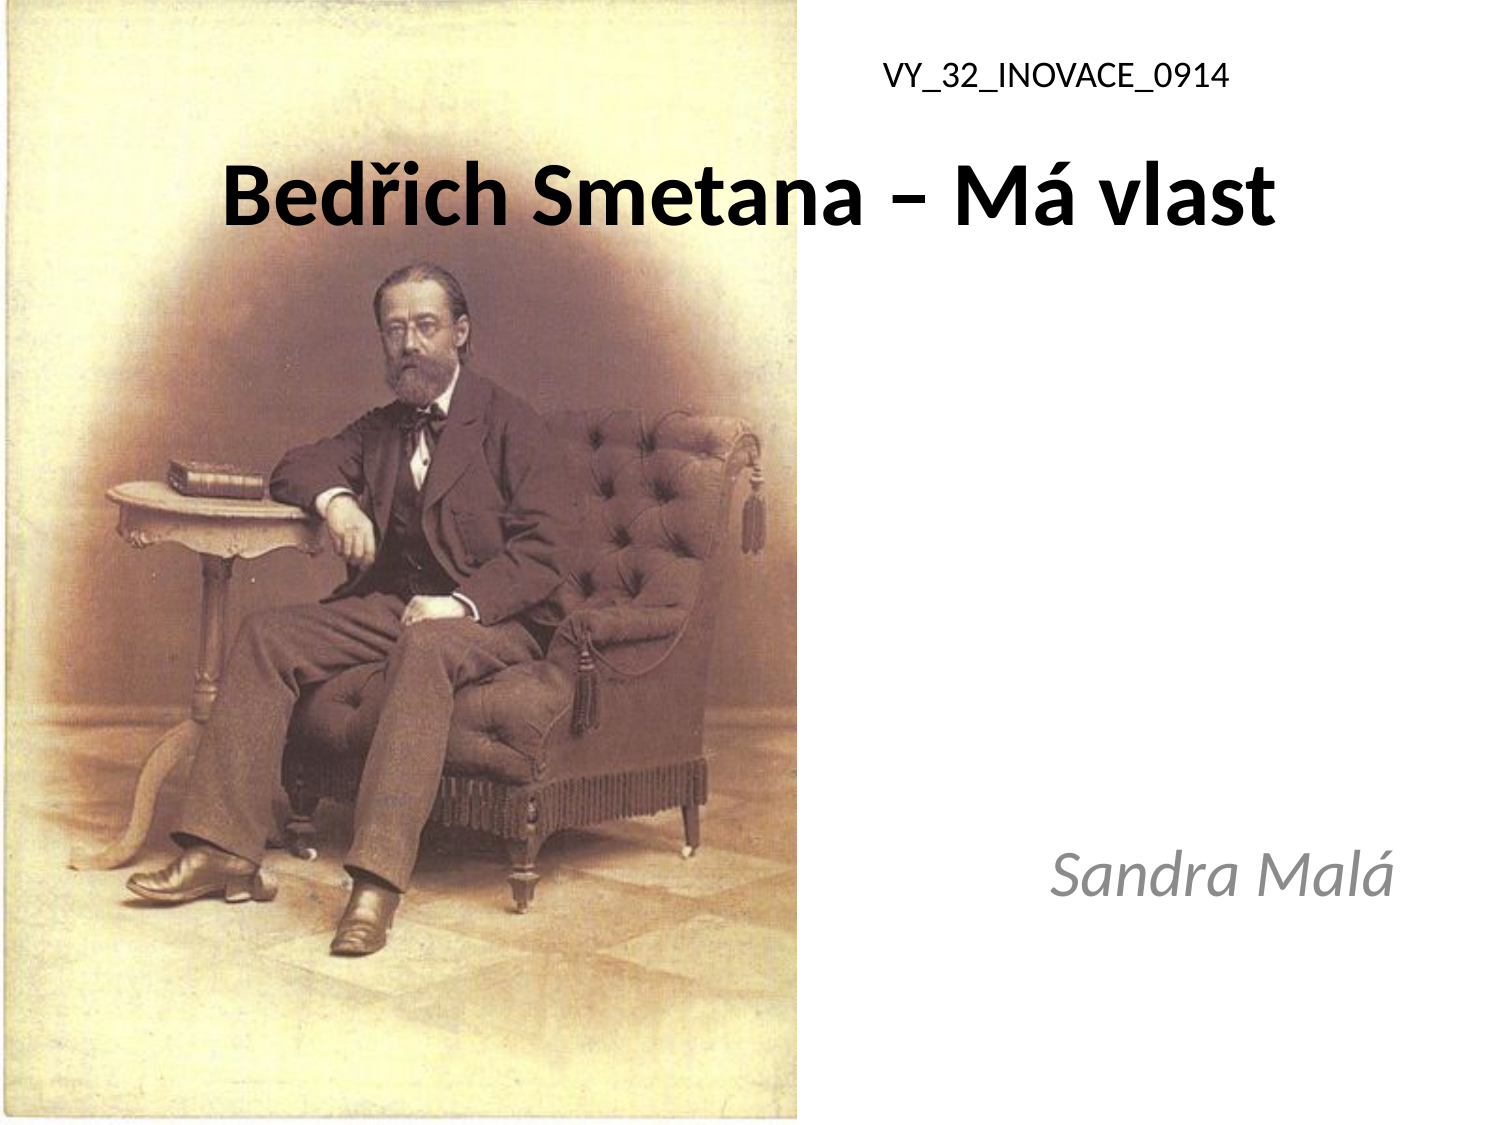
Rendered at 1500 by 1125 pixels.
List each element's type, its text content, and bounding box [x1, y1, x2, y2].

title Bedřich Smetana – Má vlast [801, 101, 1388, 386]
picture [0, 0, 798, 1125]
text_box VY_32_INOVACE_0914 [868, 42, 1270, 103]
subtitle Sandra Malá [801, 822, 1412, 925]
